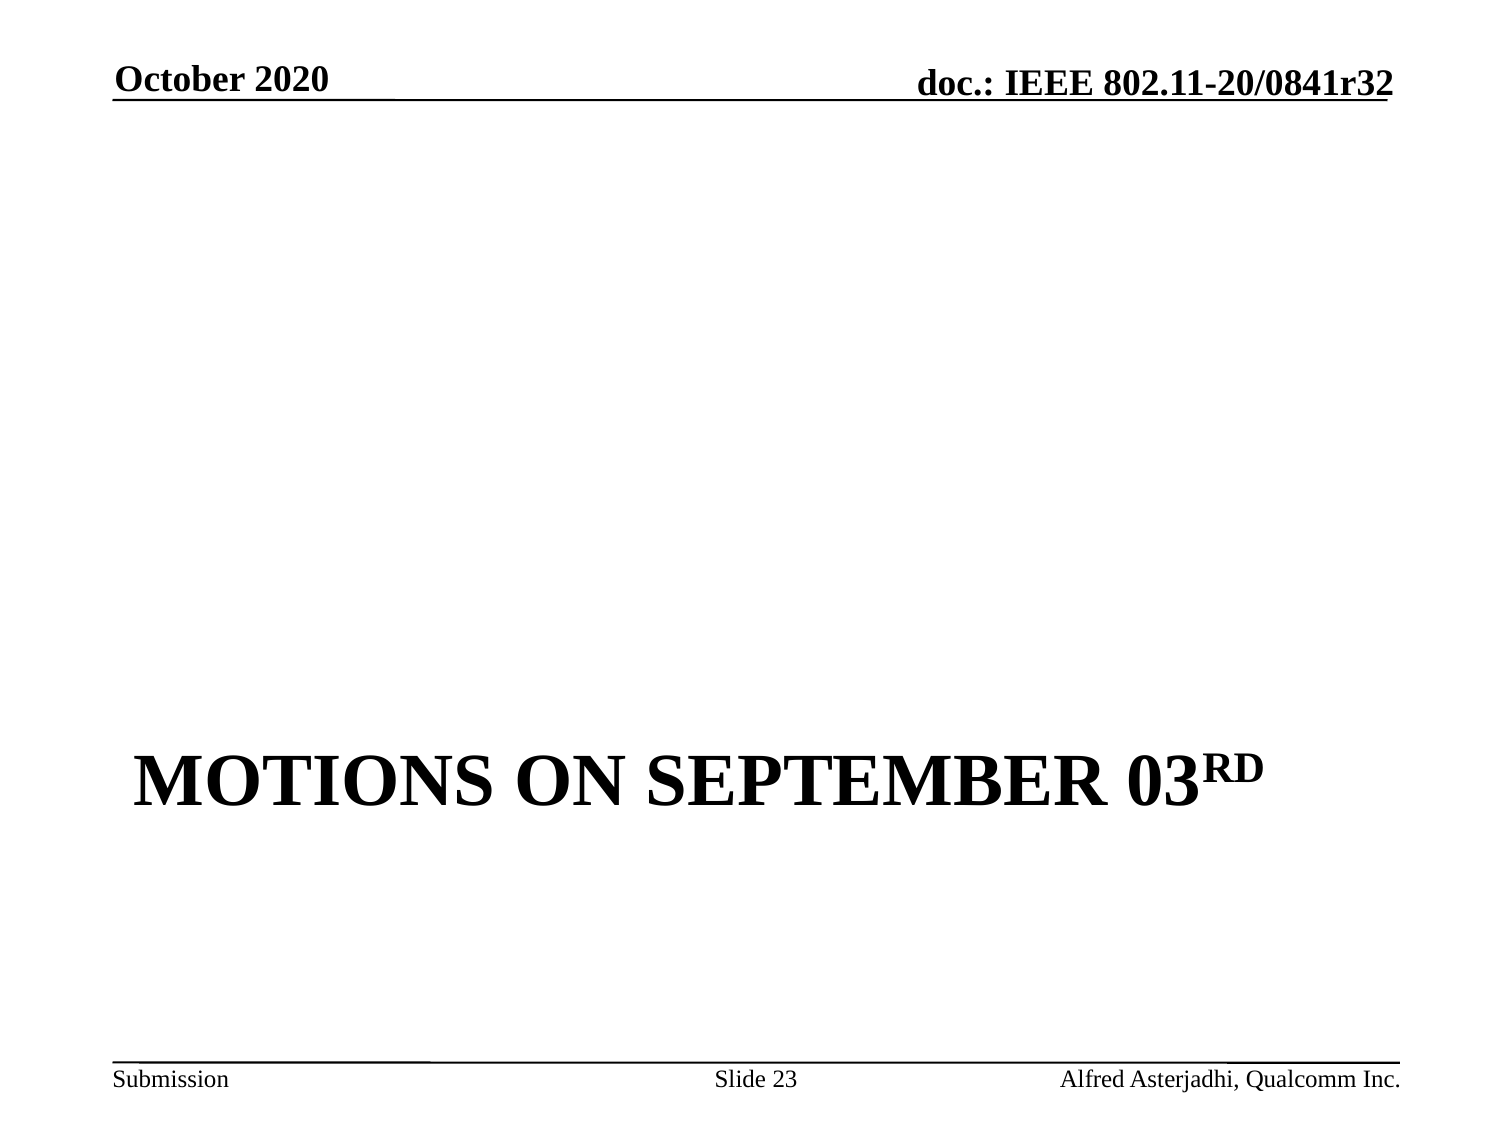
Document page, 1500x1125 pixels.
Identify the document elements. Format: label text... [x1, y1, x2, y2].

slide_number Slide 23 [712, 1061, 800, 1123]
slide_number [114, 54, 423, 100]
footer Alfred Asterjadhi, Qualcomm Inc. [878, 1061, 1402, 1093]
title Motions on September 03rd [118, 722, 1394, 947]
